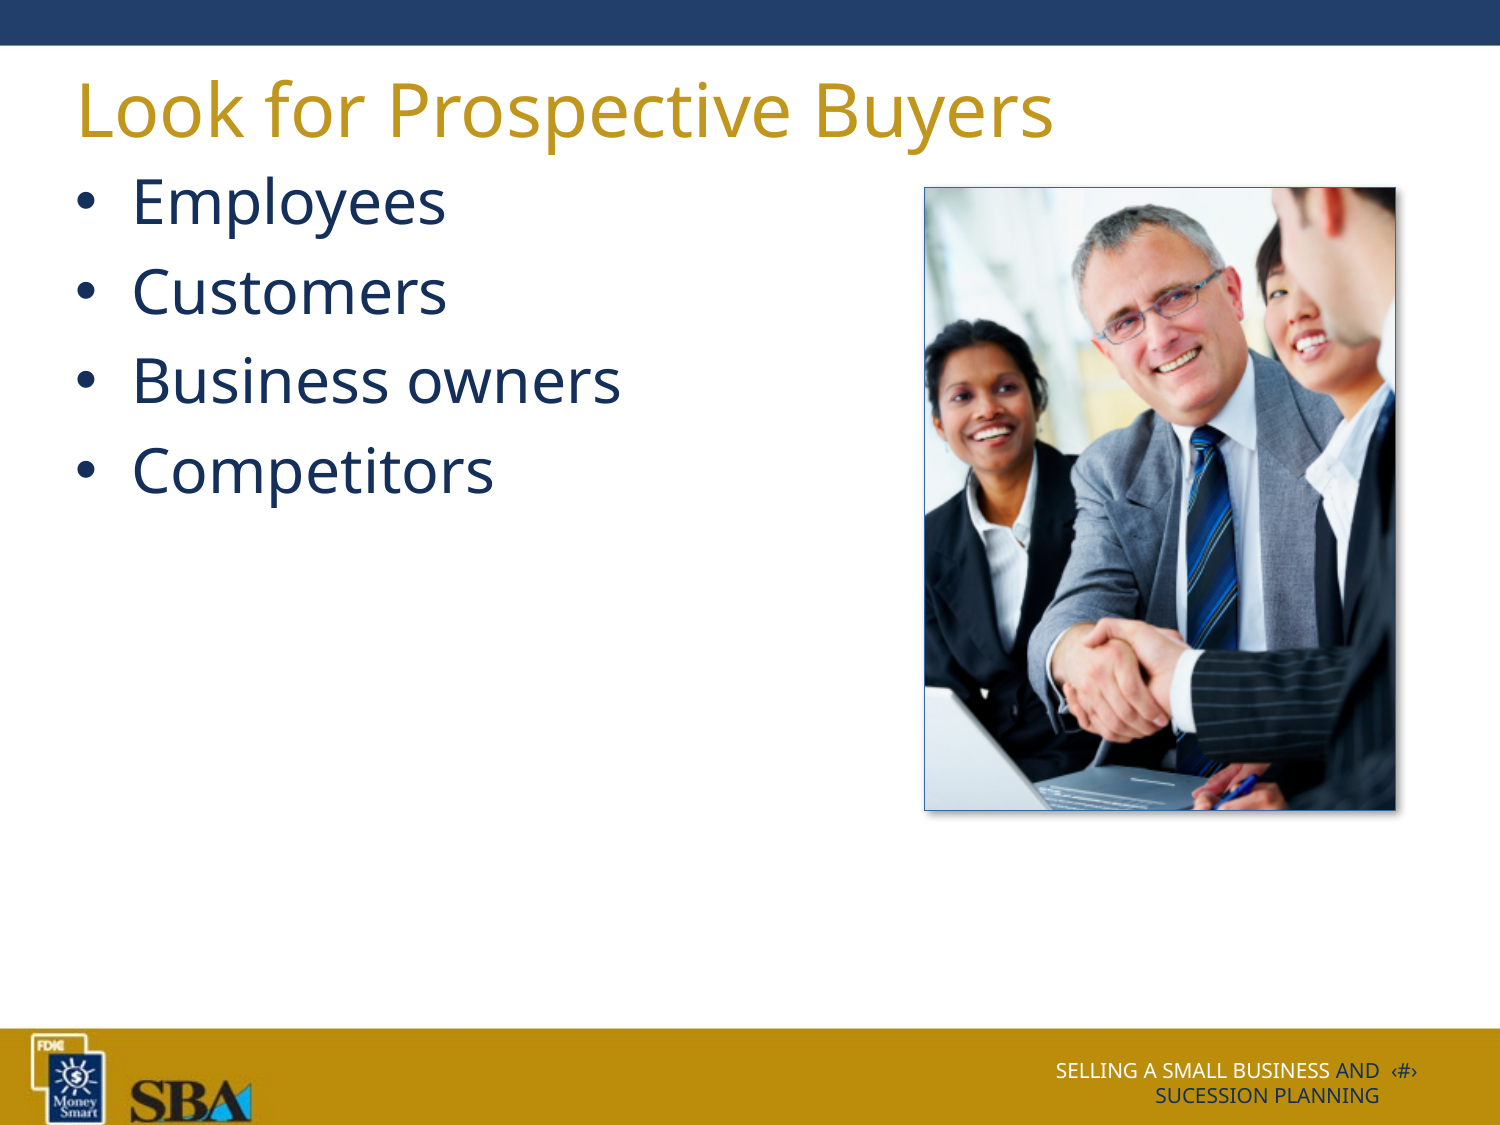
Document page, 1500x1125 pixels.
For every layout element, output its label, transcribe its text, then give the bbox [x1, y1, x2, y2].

list Employees Customers Business owners Competitors [74, 161, 1426, 863]
title Look for Prospective Buyers [74, 61, 1426, 161]
picture [0, 0, 1500, 1125]
